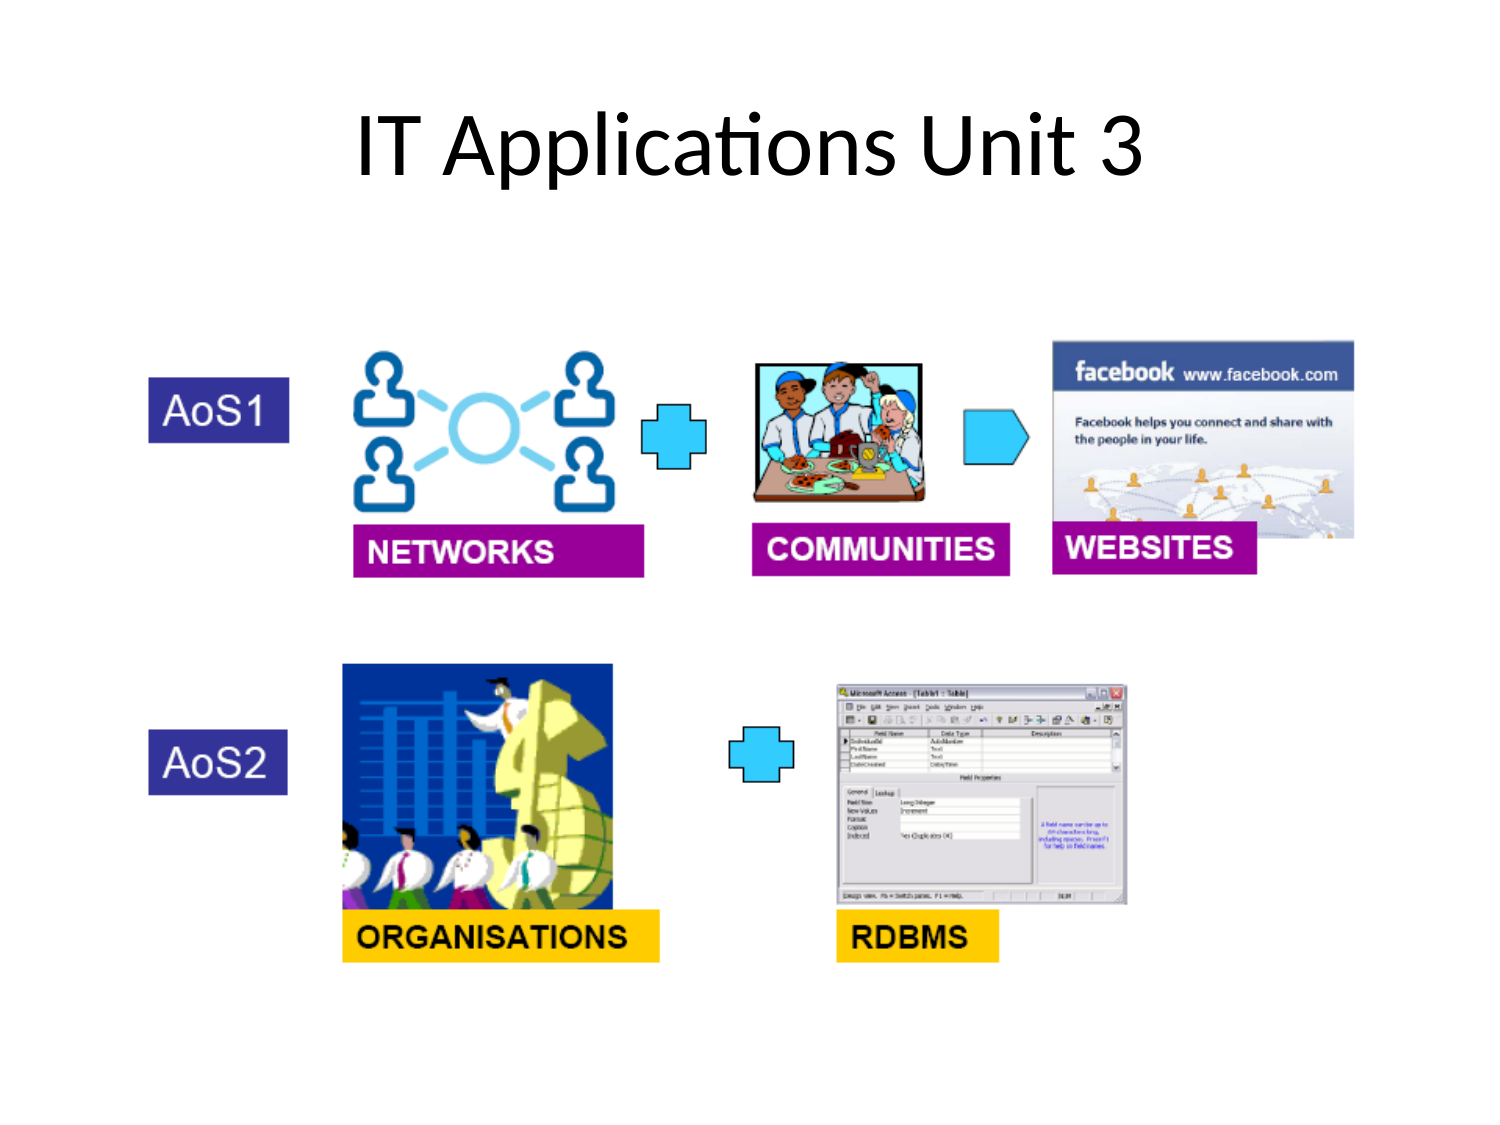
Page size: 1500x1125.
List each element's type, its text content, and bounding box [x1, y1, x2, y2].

title IT Applications Unit 3 [74, 44, 1426, 233]
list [130, 290, 1370, 978]
